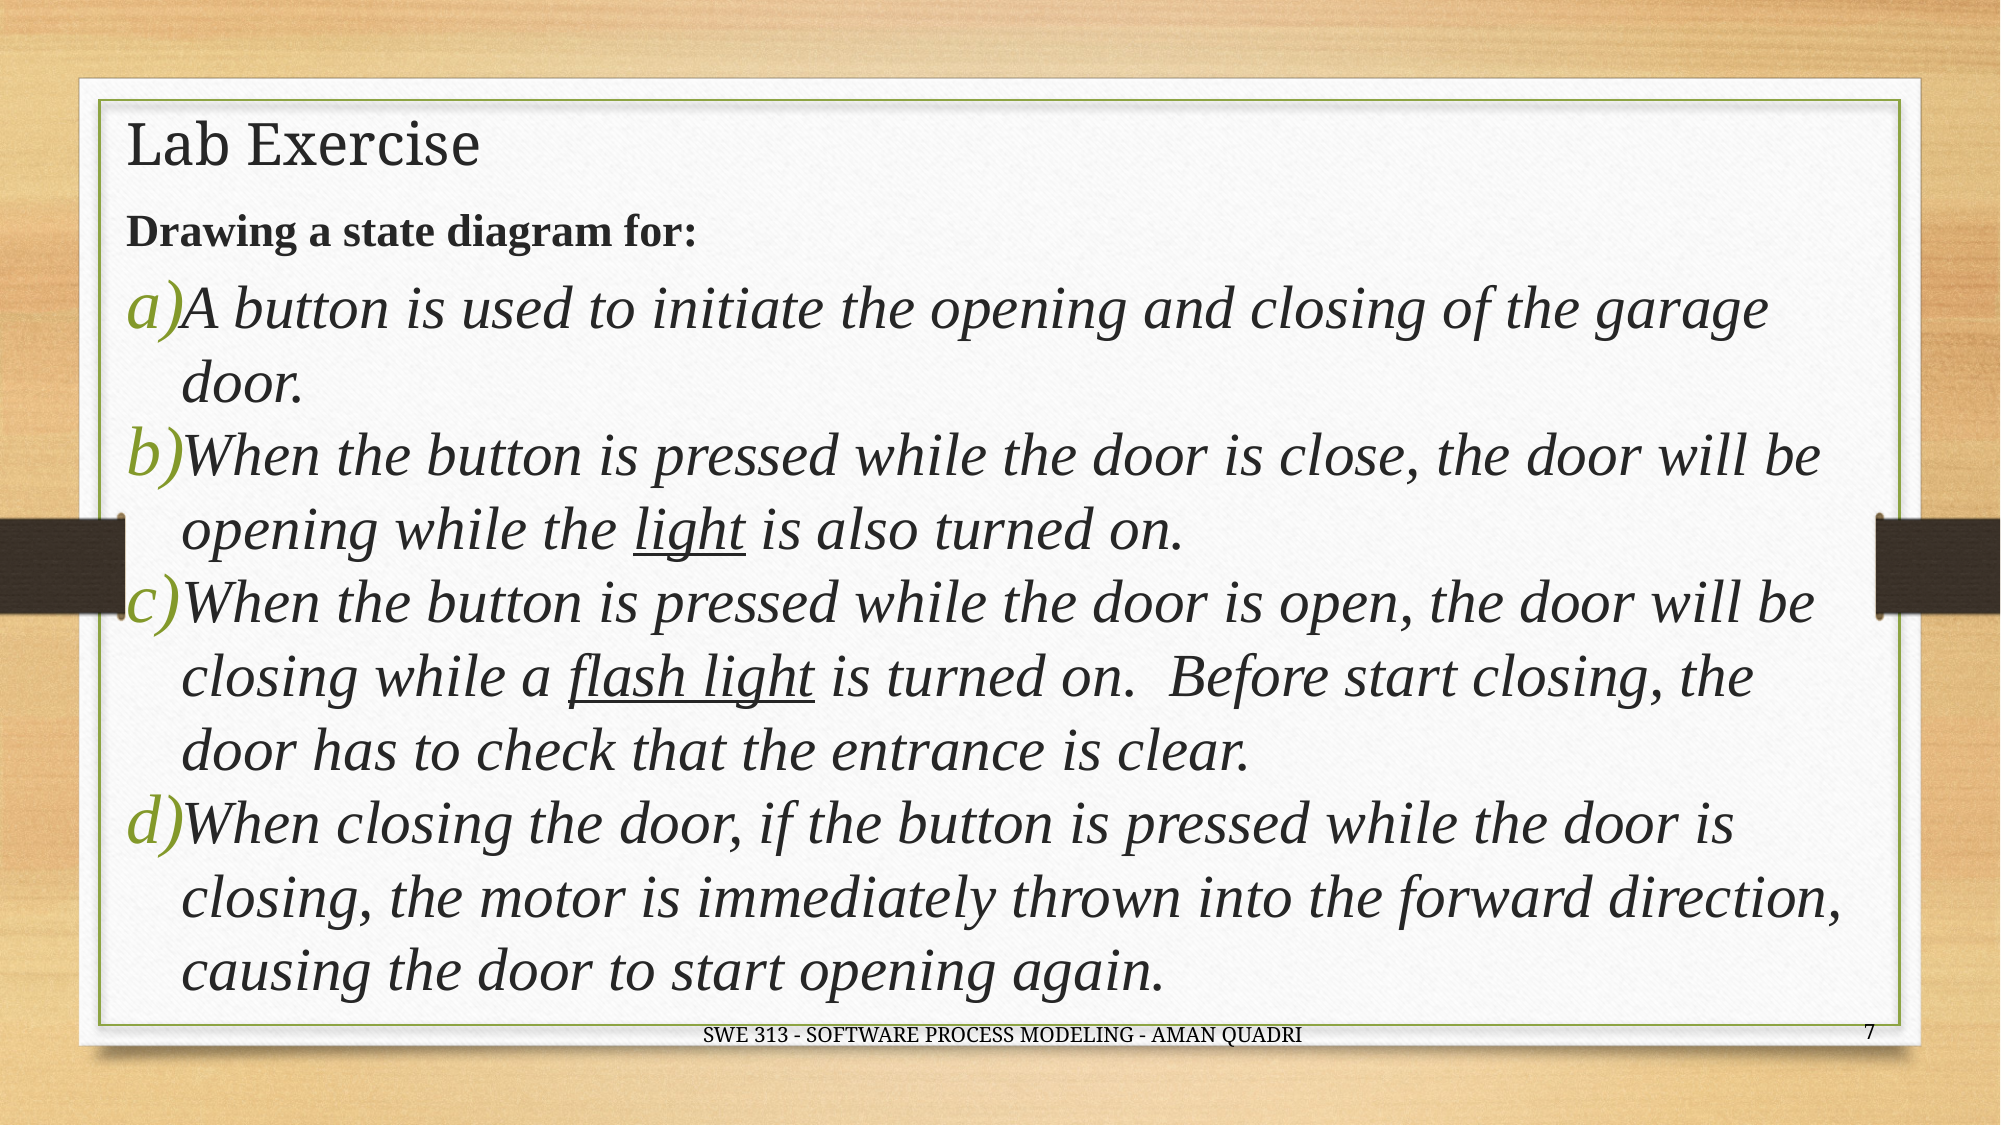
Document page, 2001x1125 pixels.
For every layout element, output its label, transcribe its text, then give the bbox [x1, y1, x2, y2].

list Drawing a state diagram for: A button is used to initiate the opening and closing of the garage door. When the button is pressed while the door is close, the door will be opening while the light is also turned on. When the button is pressed while the door is open, the door will be closing while a flash light is turned on. Before start closing, the door has to check that the entrance is clear. When closing the door, if the button is pressed while the door is closing, the motor is immediately thrown into the forward direction, causing the door to start opening again. [110, 193, 1895, 1012]
picture [0, 0, 2001, 1125]
slide_number 7 [1801, 1010, 1891, 1056]
footer SWE 313 - SOFTWARE PROCESS MODELING - AMAN QUADRI [403, 1020, 1602, 1049]
title Lab Exercise [110, 99, 1895, 185]
